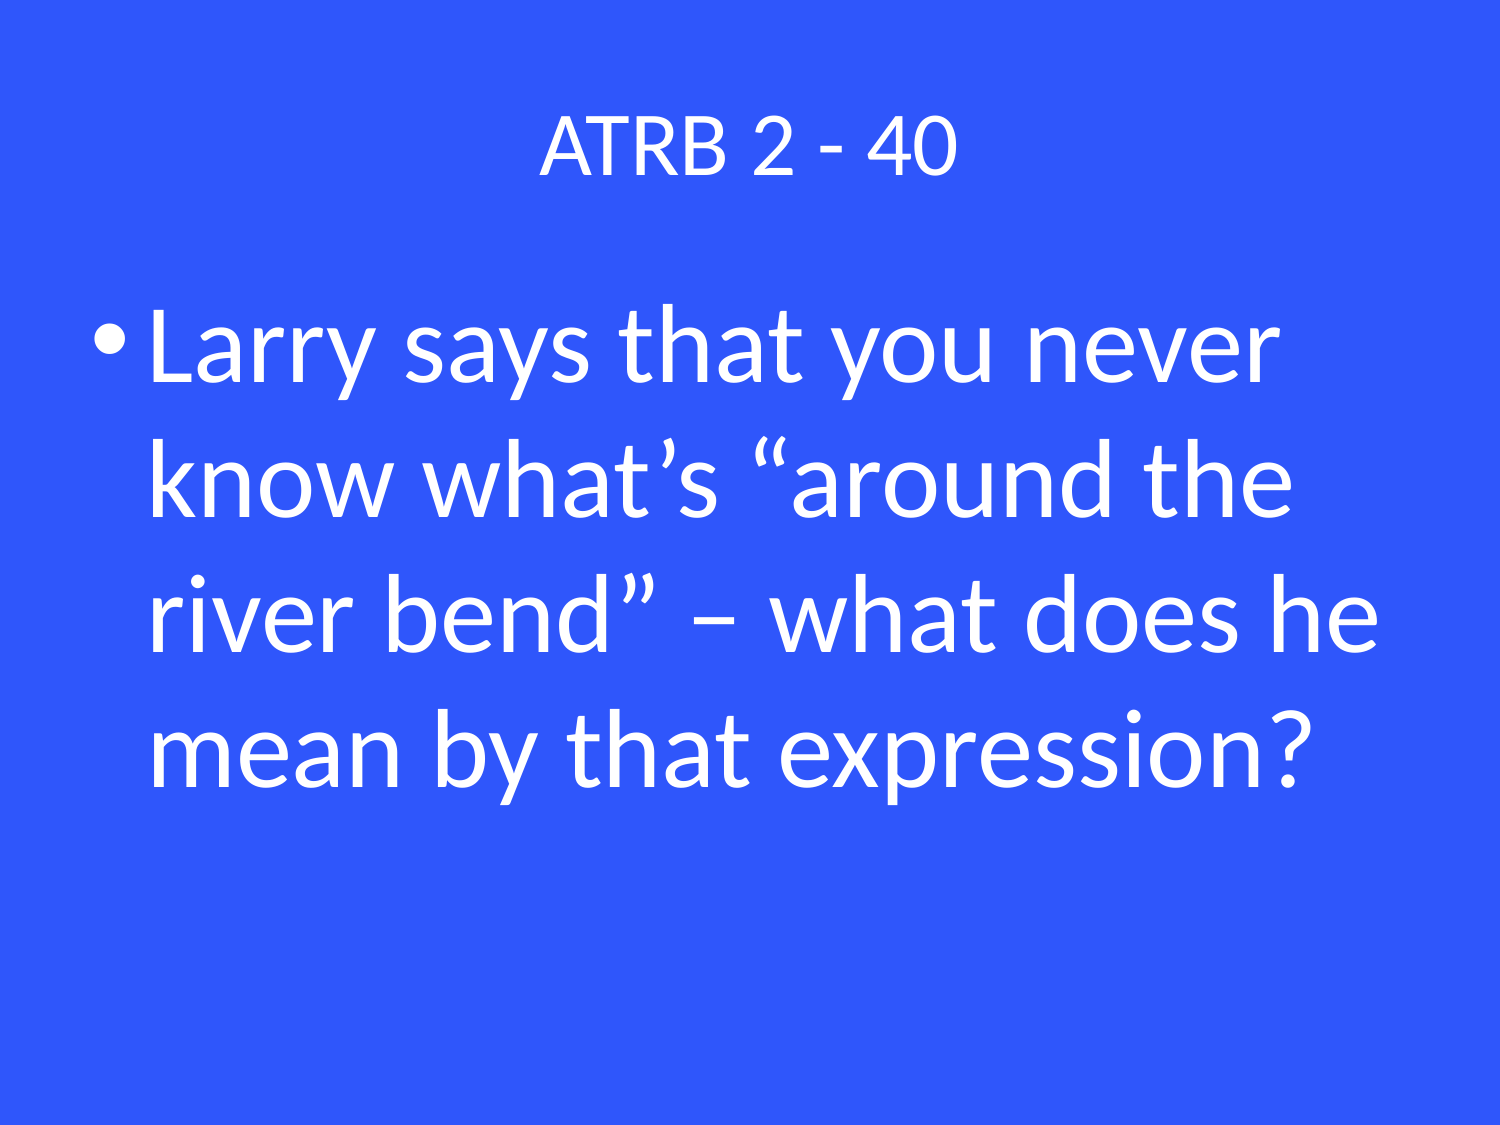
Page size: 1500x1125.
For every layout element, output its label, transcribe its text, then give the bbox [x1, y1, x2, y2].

list Larry says that you never know what’s “around the river bend” – what does he mean by that expression? [75, 262, 1425, 1005]
title ATRB 2 - 40 [75, 45, 1425, 233]
